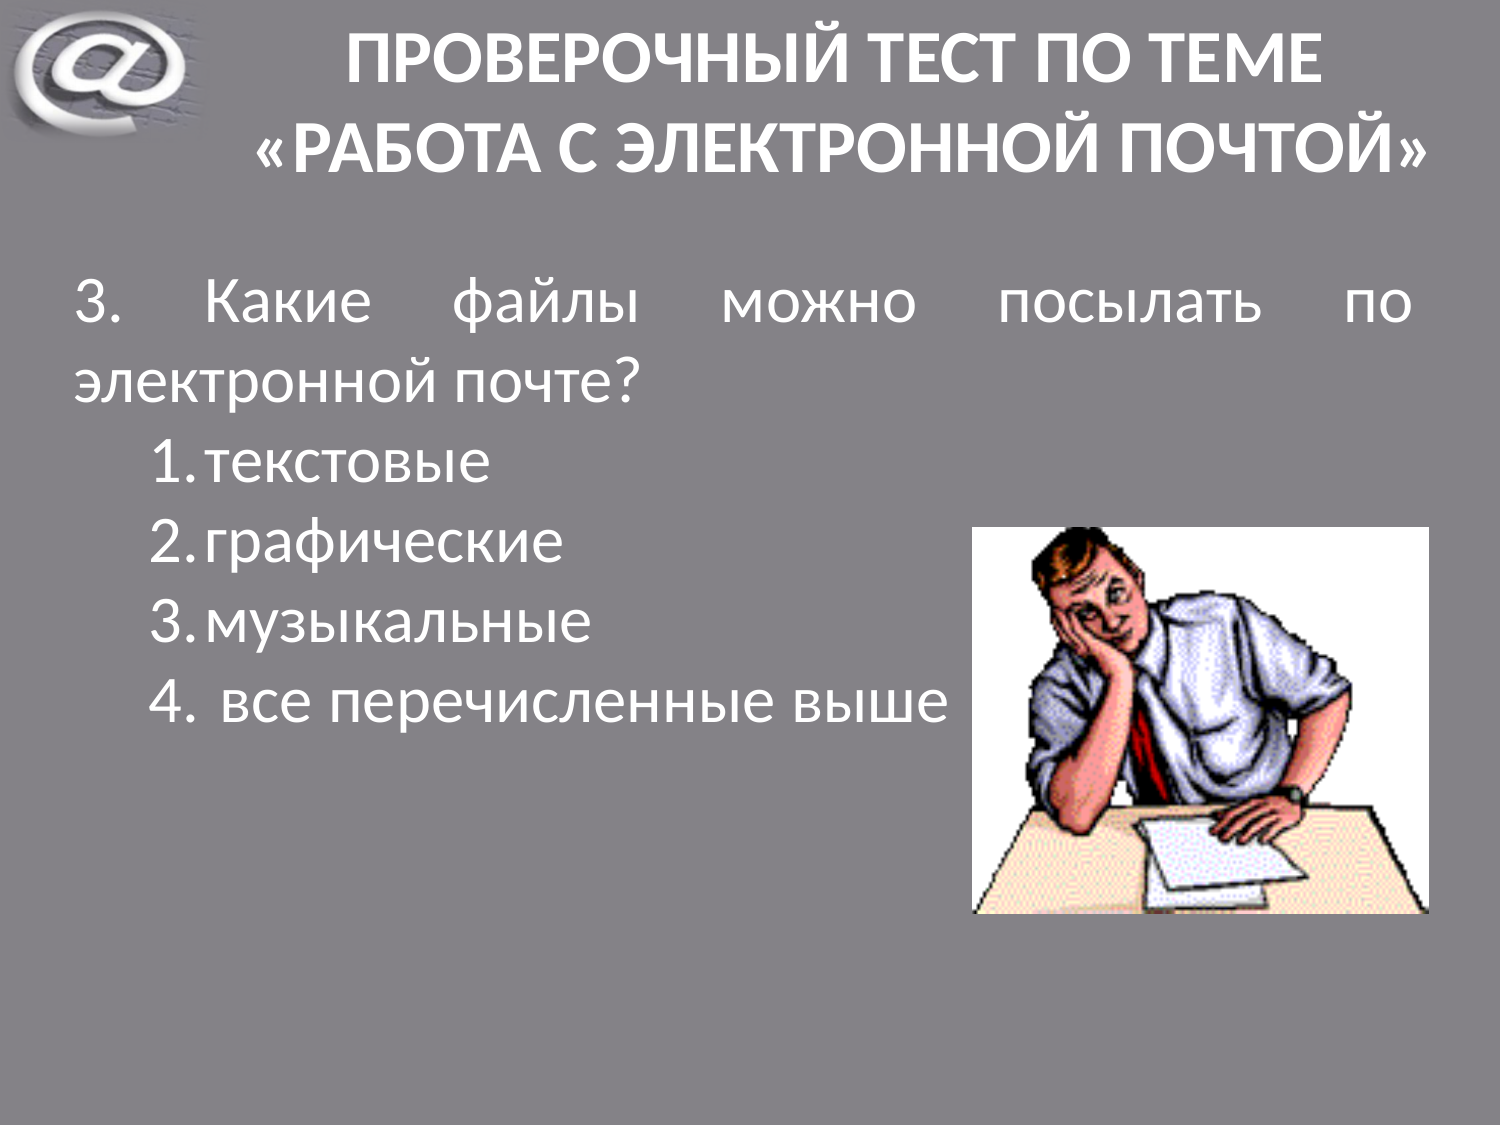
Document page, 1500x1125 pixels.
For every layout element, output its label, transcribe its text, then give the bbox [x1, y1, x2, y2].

text_box Проверочный тест по теме «Работа с электронной почтой» [187, 75, 1500, 195]
picture [0, 0, 212, 144]
picture [972, 527, 1429, 915]
text_box [212, 0, 1500, 75]
text_box 3. Какие файлы можно посылать по электронной почте? текстовые графические музыкальные все перечисленные выше [58, 248, 1430, 744]
